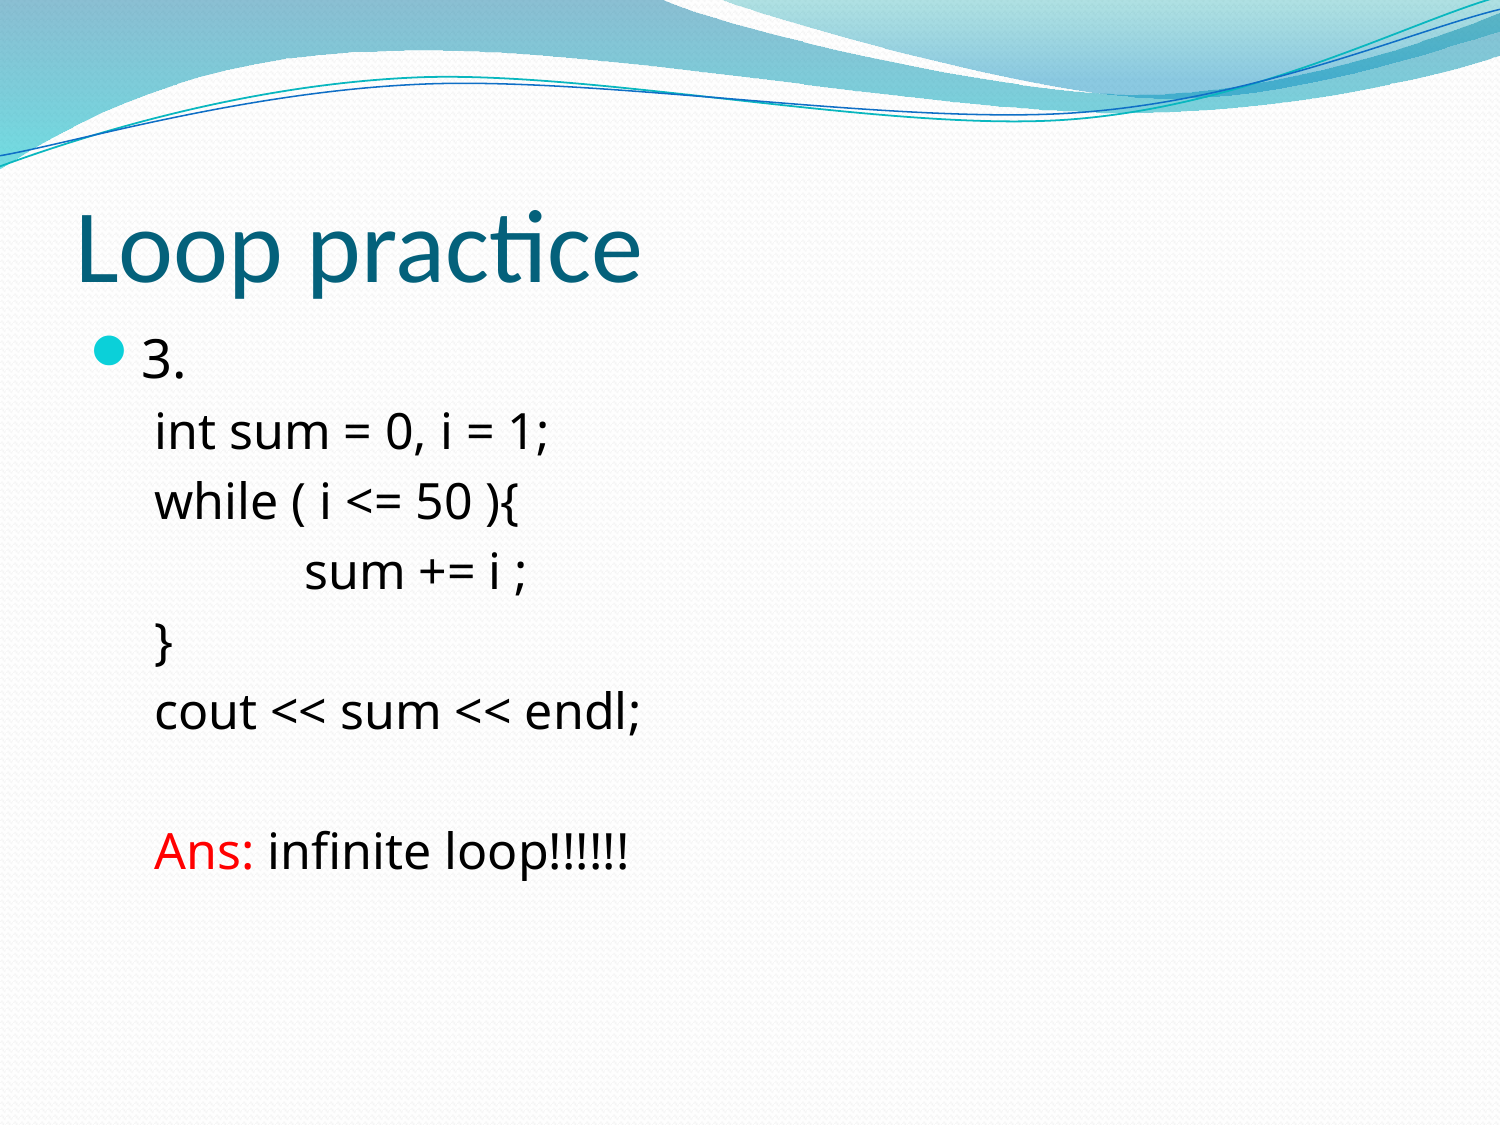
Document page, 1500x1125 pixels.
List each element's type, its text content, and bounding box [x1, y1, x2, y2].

list 3. int sum = 0, i = 1; while ( i <= 50 ){ sum += i ; } cout << sum << endl; Ans: infinite loop!!!!!! [75, 317, 1425, 1038]
title Loop practice [75, 115, 1425, 303]
